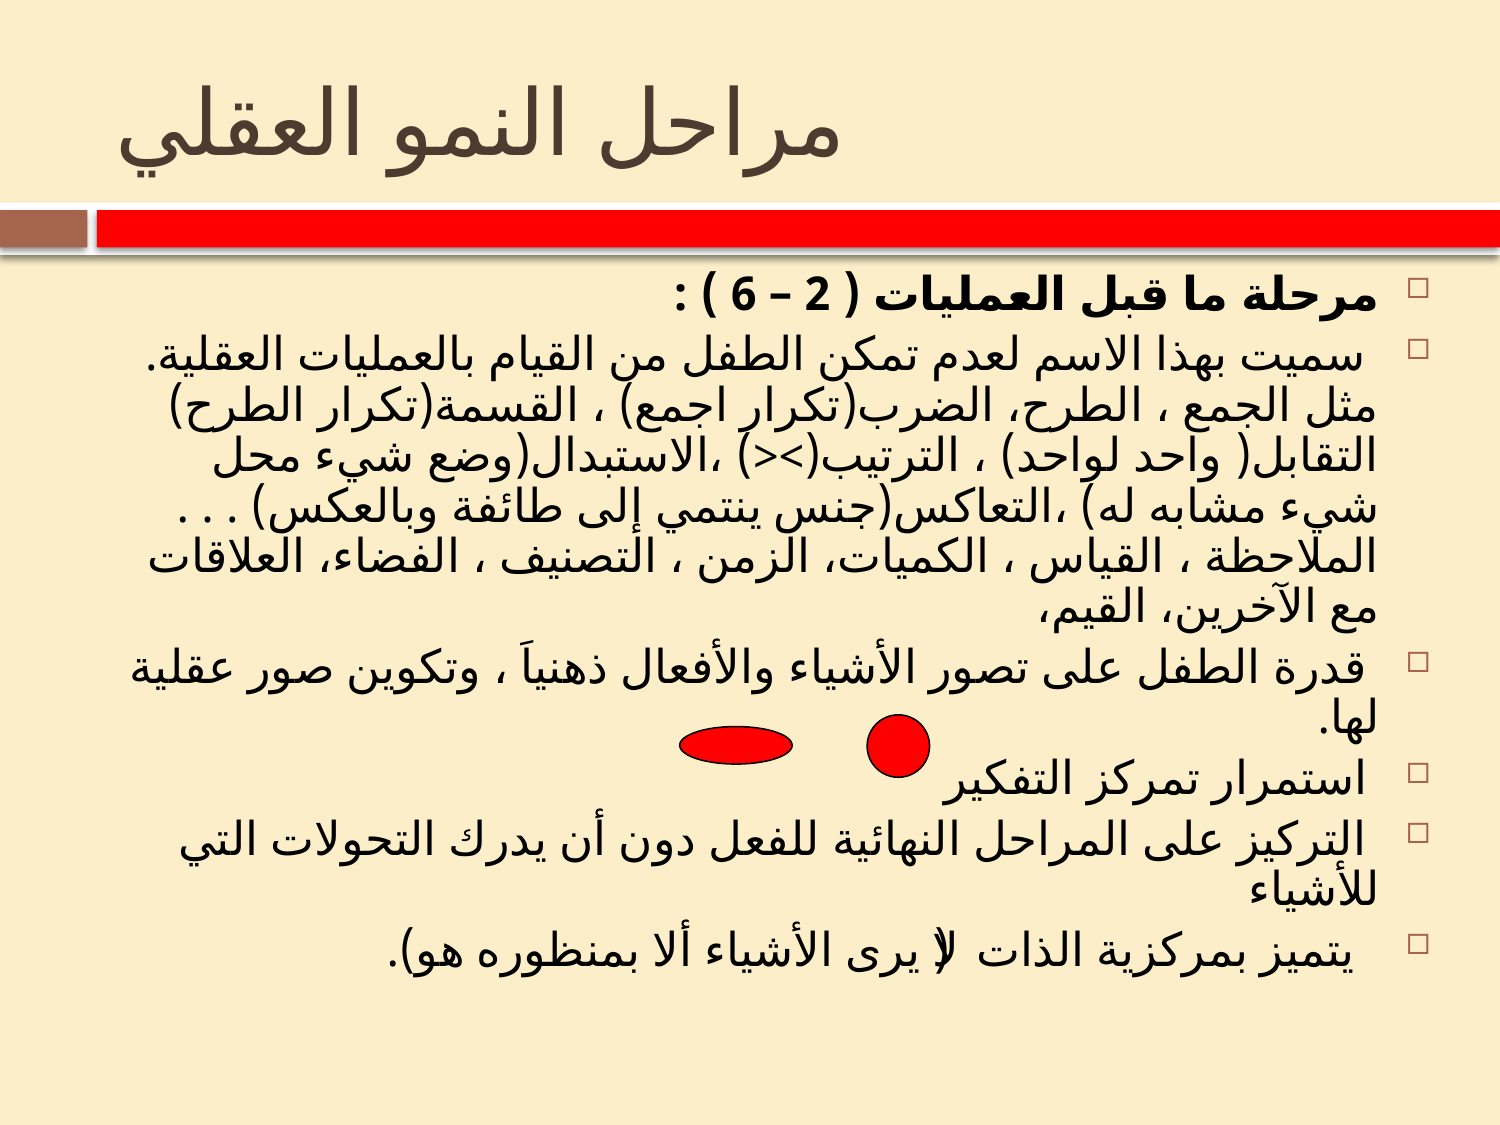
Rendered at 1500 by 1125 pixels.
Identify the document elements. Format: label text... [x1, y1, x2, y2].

title مراحل النمو العقلي [100, 37, 1438, 200]
text_box [679, 726, 793, 765]
text_box [867, 714, 930, 778]
list مرحلة ما قبل العمليات ( 2 – 6 ) : سميت بهذا الاسم لعدم تمكن الطفل من القيام بالعمليات العقلية. مثل الجمع ، الطرح، الضرب(تكرار اجمع) ، القسمة(تكرار الطرح) التقابل( واحد لواحد) ، الترتيب(><) ،الاستبدال(وضع شيء محل شيء مشابه له) ،التعاكس(جنس ينتمي إلى طائفة وبالعكس) . . . الملاحظة ، القياس ، الكميات، الزمن ، التصنيف ، الفضاء، العلاقات مع الآخرين، القيم، قدرة الطفل على تصور الأشياء والأفعال ذهنياَ ، وتكوين صور عقلية لها. استمرار تمركز التفكير التركيز على المراحل النهائية للفعل دون أن يدرك التحولات التي للأشياء يتميز بمركزية الذات(لا يرى الأشياء ألا بمنظوره هو). [100, 262, 1438, 1000]
